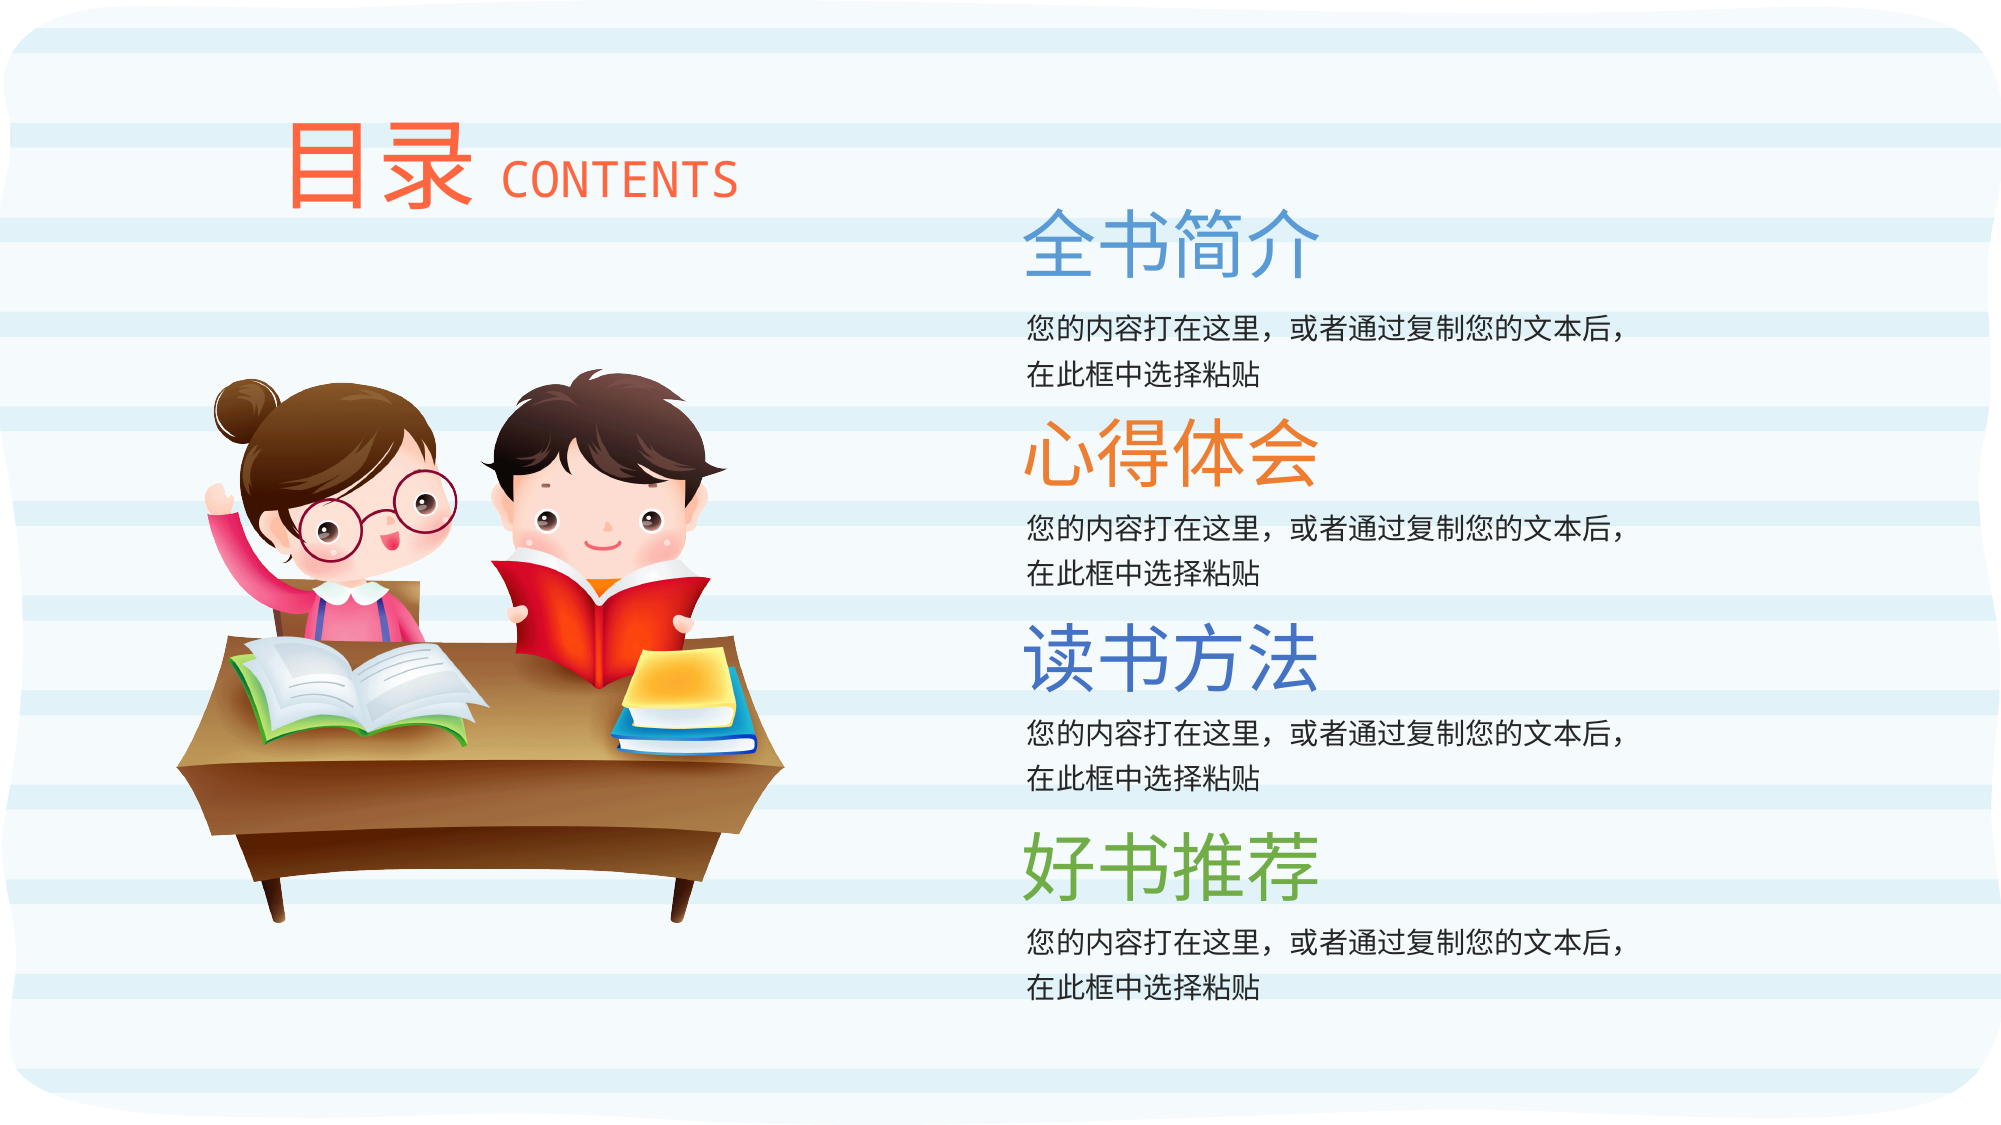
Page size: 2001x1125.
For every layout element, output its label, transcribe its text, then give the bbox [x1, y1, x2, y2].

text_box 您的内容打在这里，或者通过复制您的文本后，在此框中选择粘贴 [1006, 489, 1676, 604]
picture [176, 369, 785, 923]
text_box 您的内容打在这里，或者通过复制您的文本后，在此框中选择粘贴 [1006, 290, 1676, 405]
text_box 全书简介 [1006, 190, 1454, 296]
text_box 读书方法 [1006, 604, 1454, 710]
text_box 心得体会 [1006, 399, 1454, 504]
text_box 您的内容打在这里，或者通过复制您的文本后，在此框中选择粘贴 [1006, 903, 1676, 1018]
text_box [206, 93, 765, 230]
text_box 好书推荐 [1006, 812, 1454, 918]
text_box 您的内容打在这里，或者通过复制您的文本后，在此框中选择粘贴 [1006, 694, 1676, 809]
